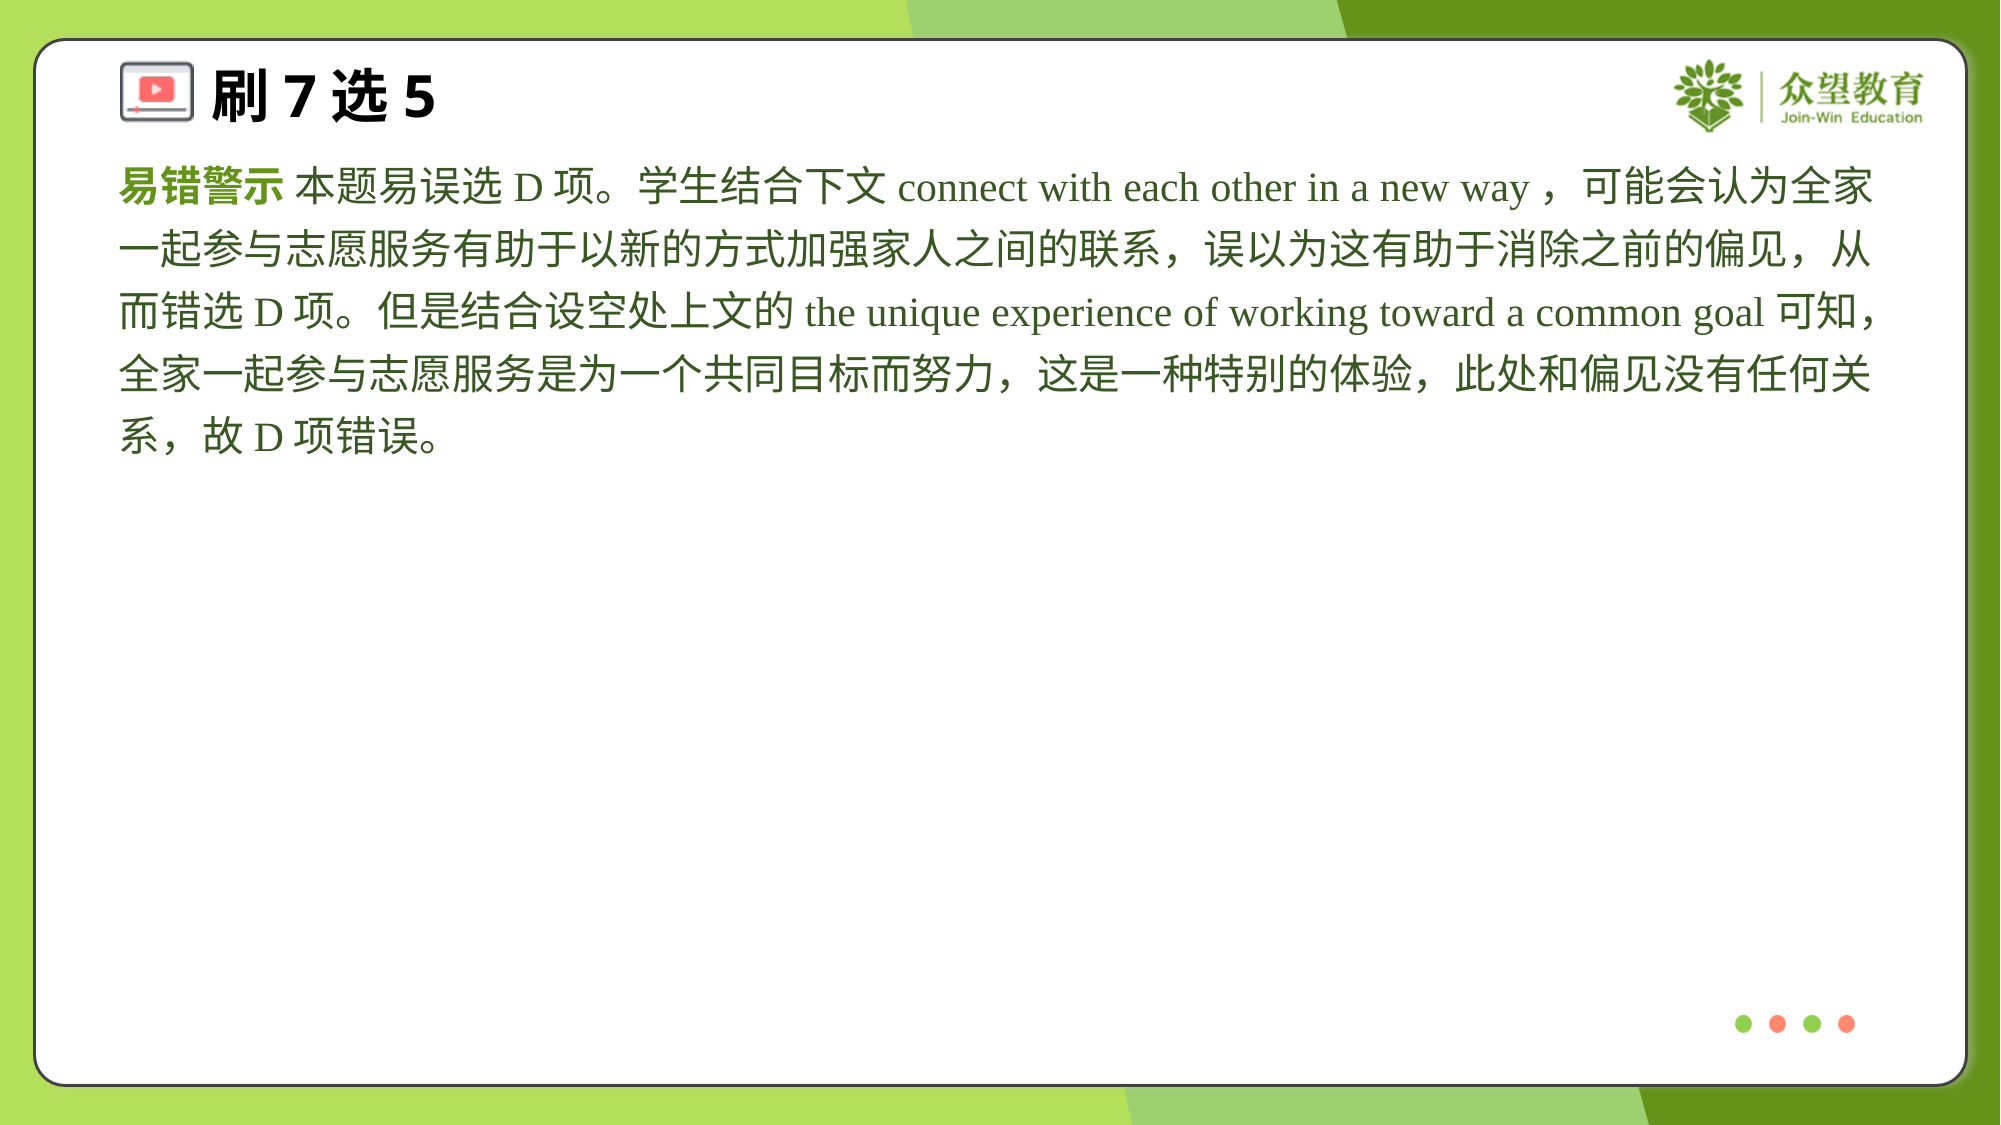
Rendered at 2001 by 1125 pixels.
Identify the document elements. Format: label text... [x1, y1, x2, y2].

text_box 易错警示 本题易误选D项。学生结合下文connect with each other in a new way，可能会认为全家一起参与志愿服务有助于以新的方式加强家人之间的联系，误以为这有助于消除之前的偏见，从而错选D项。但是结合设空处上文的the unique experience of working toward a common goal可知，全家一起参与志愿服务是为一个共同目标而努力，这是一种特别的体验，此处和偏见没有任何关系，故D项错误。 [118, 147, 1883, 456]
picture [0, 0, 2000, 1125]
